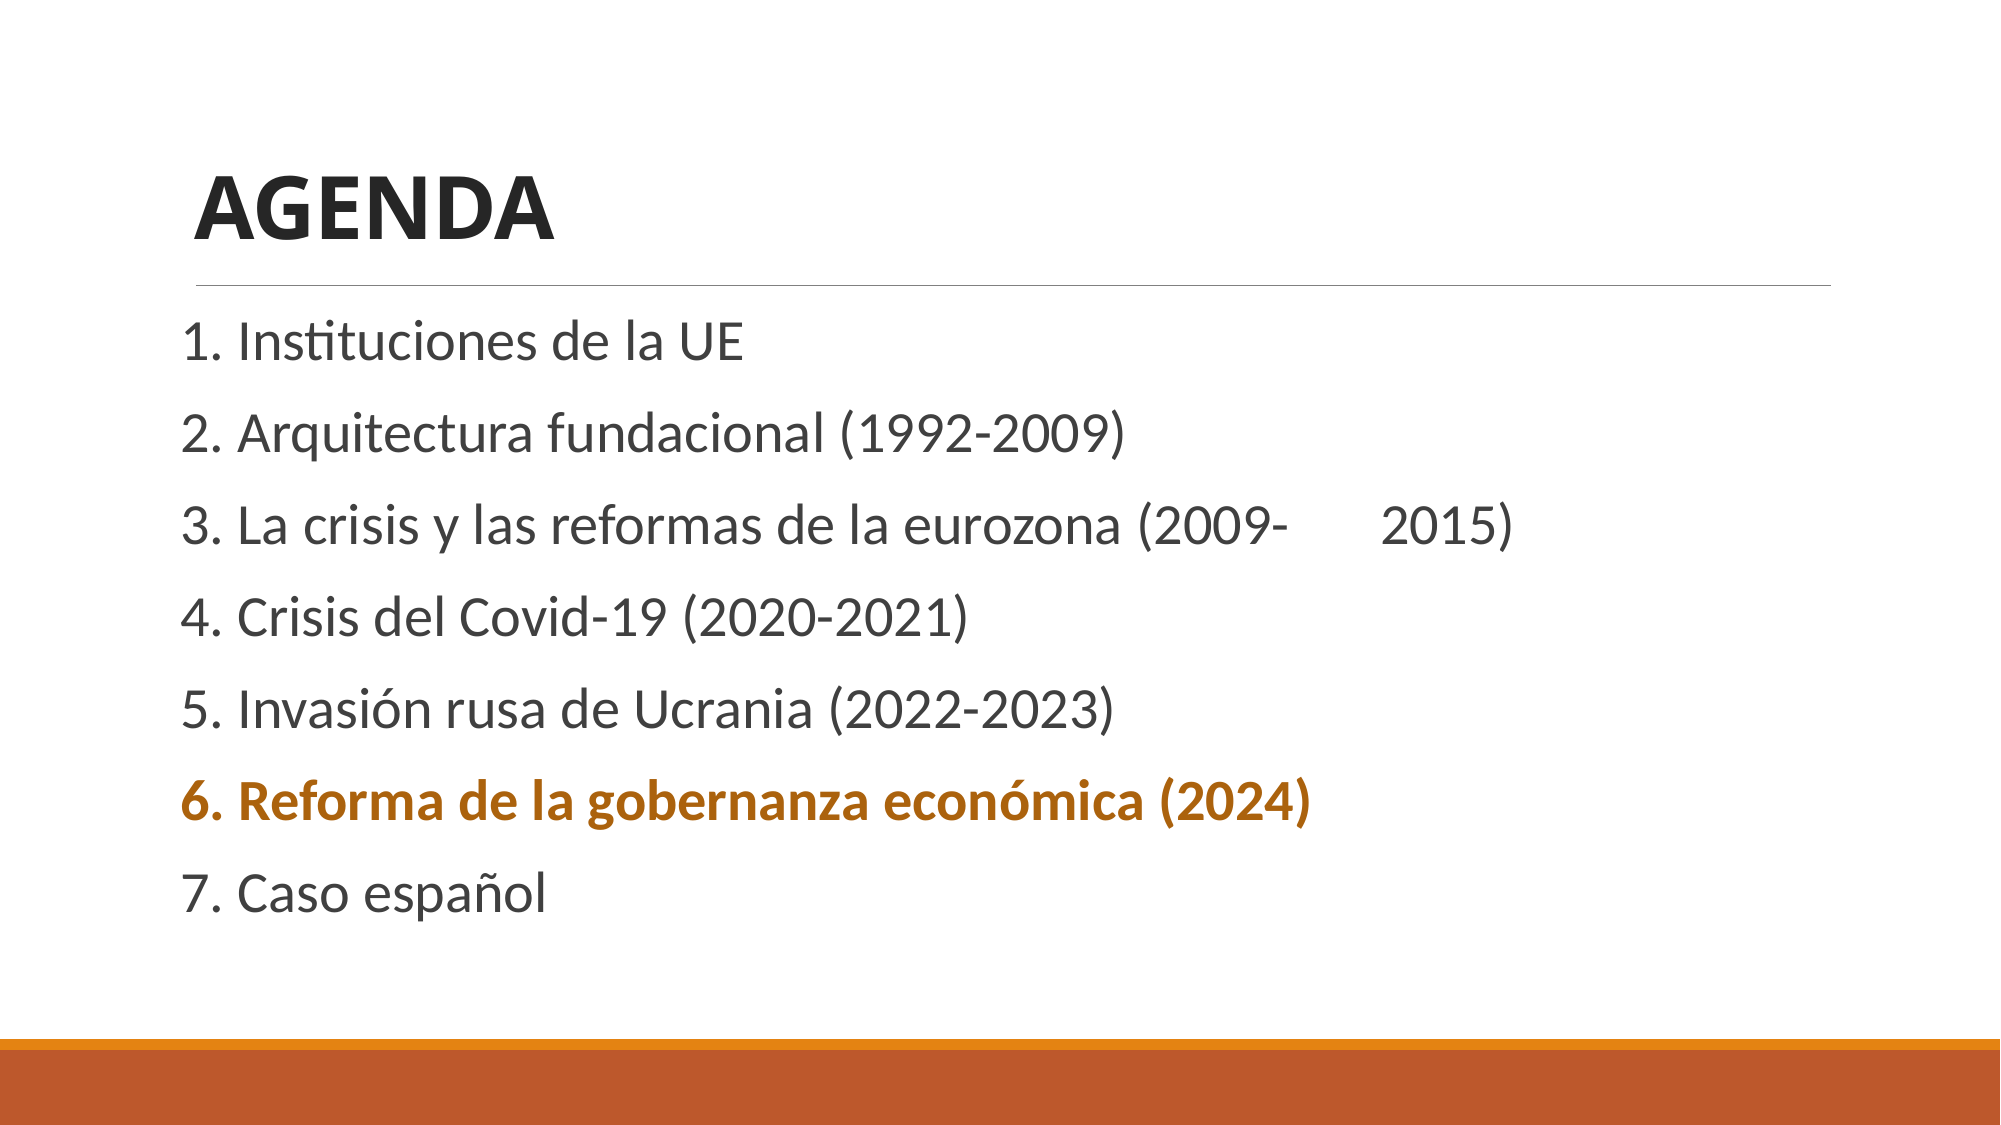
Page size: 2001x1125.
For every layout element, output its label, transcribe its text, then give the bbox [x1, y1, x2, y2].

title AGENDA [179, 149, 1530, 265]
list 1. Instituciones de la UE 2. Arquitectura fundacional (1992-2009) 3. La crisis y las reformas de la eurozona (2009- 2015) 4. Crisis del Covid-19 (2020-2021) 5. Invasión rusa de Ucrania (2022-2023) 6. Reforma de la gobernanza económica (2024) 7. Caso español [180, 302, 1830, 963]
